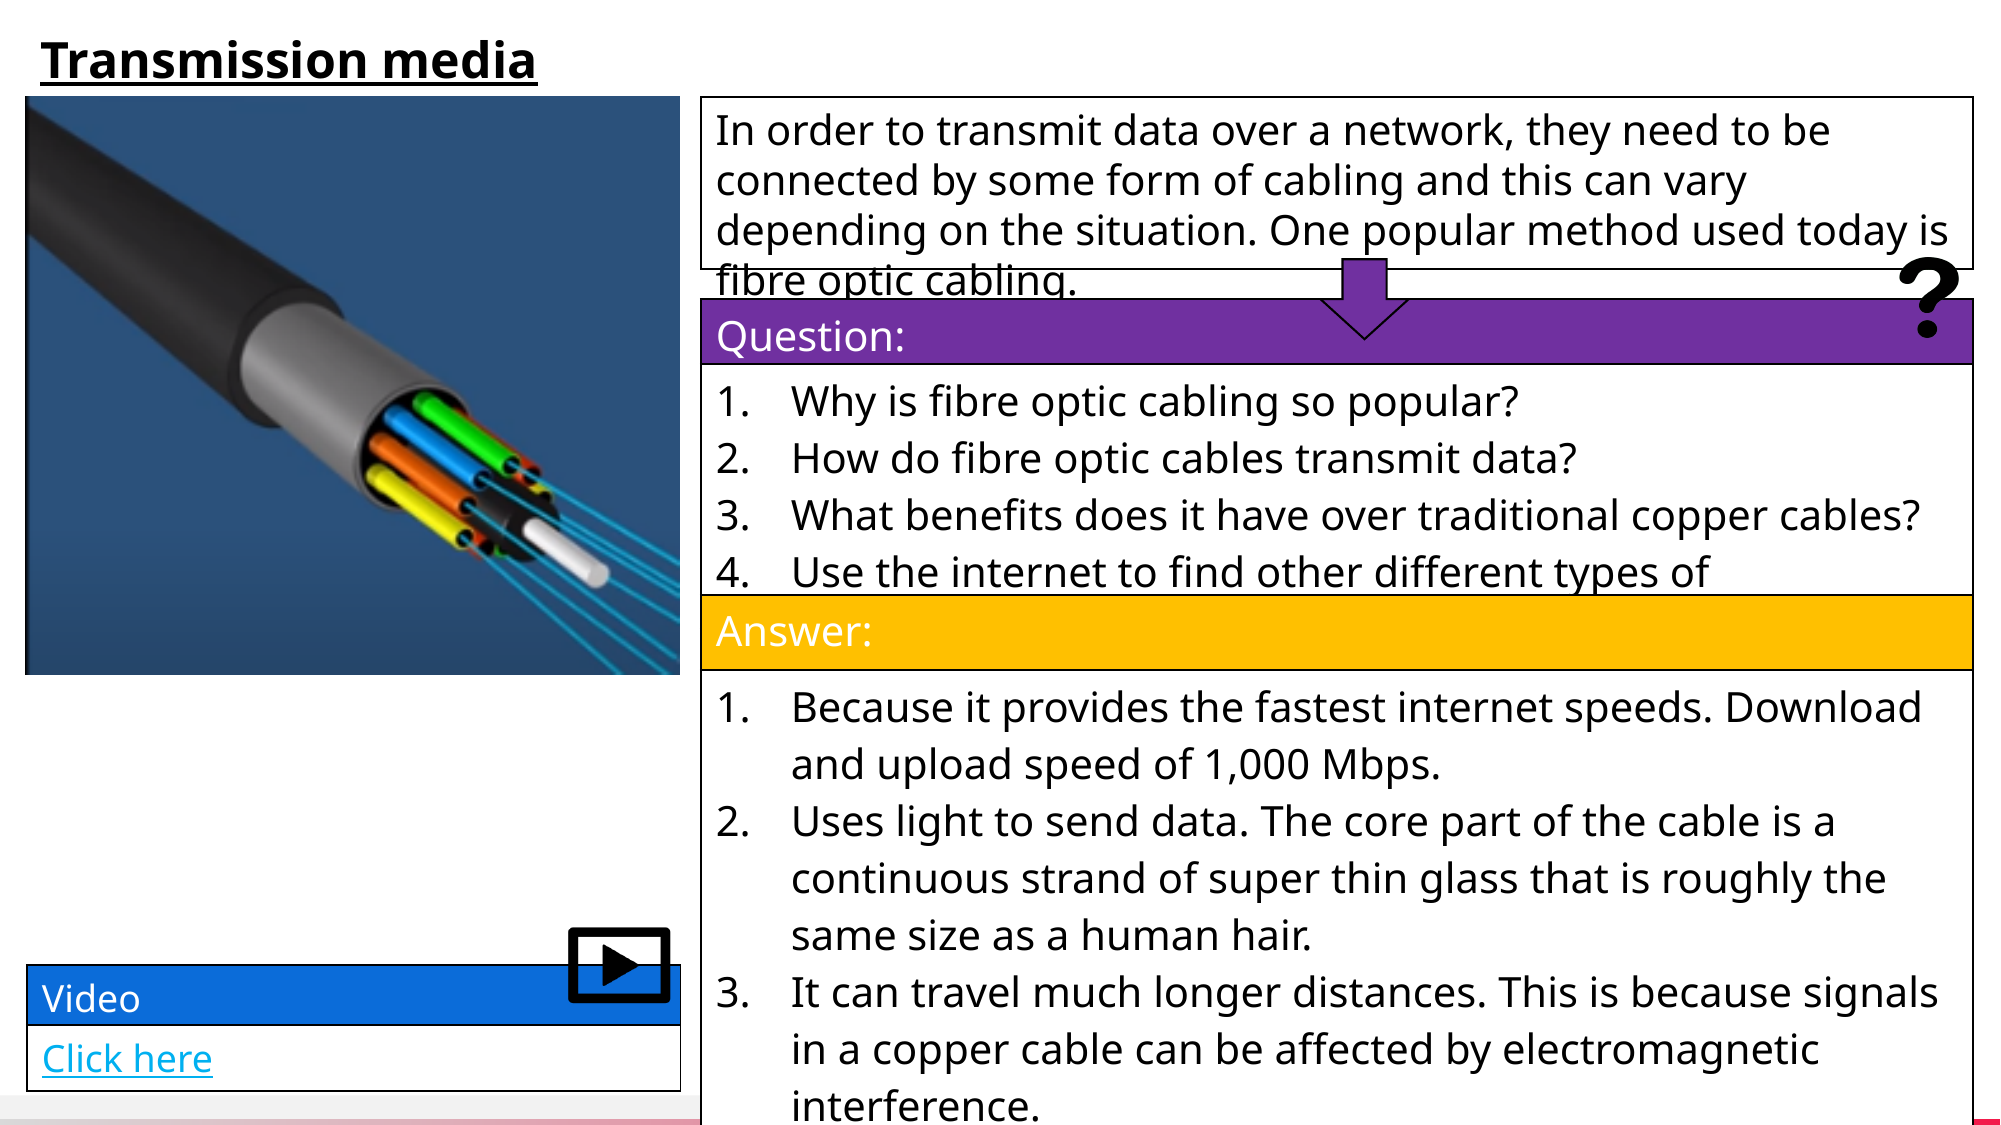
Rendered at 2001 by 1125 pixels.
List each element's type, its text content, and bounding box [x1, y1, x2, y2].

text_box [1317, 258, 1412, 341]
table_header Answer: [702, 596, 1972, 669]
picture [1884, 257, 1974, 338]
table_cell Why is fibre optic cabling so popular? How do fibre optic cables transmit data? What benefits does it have over traditional copper cables? Use the internet to find other different types of transmission media. [702, 365, 1972, 594]
table_header Video [28, 966, 558, 1024]
text_box Transmission media [25, 21, 1095, 96]
table_cell Click here [28, 1026, 680, 1090]
table_header Question: [702, 300, 1972, 363]
text_box In order to transmit data over a network, they need to be connected by some form of cabling and this can vary depending on the situation. One popular method used today is fibre optic cabling. [700, 96, 1974, 270]
picture [25, 96, 680, 675]
picture [558, 904, 680, 1026]
table_cell Because it provides the fastest internet speeds. Download and upload speed of 1,000 Mbps. Uses light to send data. The core part of the cable is a continuous strand of super thin glass that is roughly the same size as a human hair. It can travel much longer distances. This is because signals in a copper cable can be affected by electromagnetic interference. Possible answers: Ethernet, Satellite, Telephone lines, Coaxial cables [702, 671, 1972, 1125]
